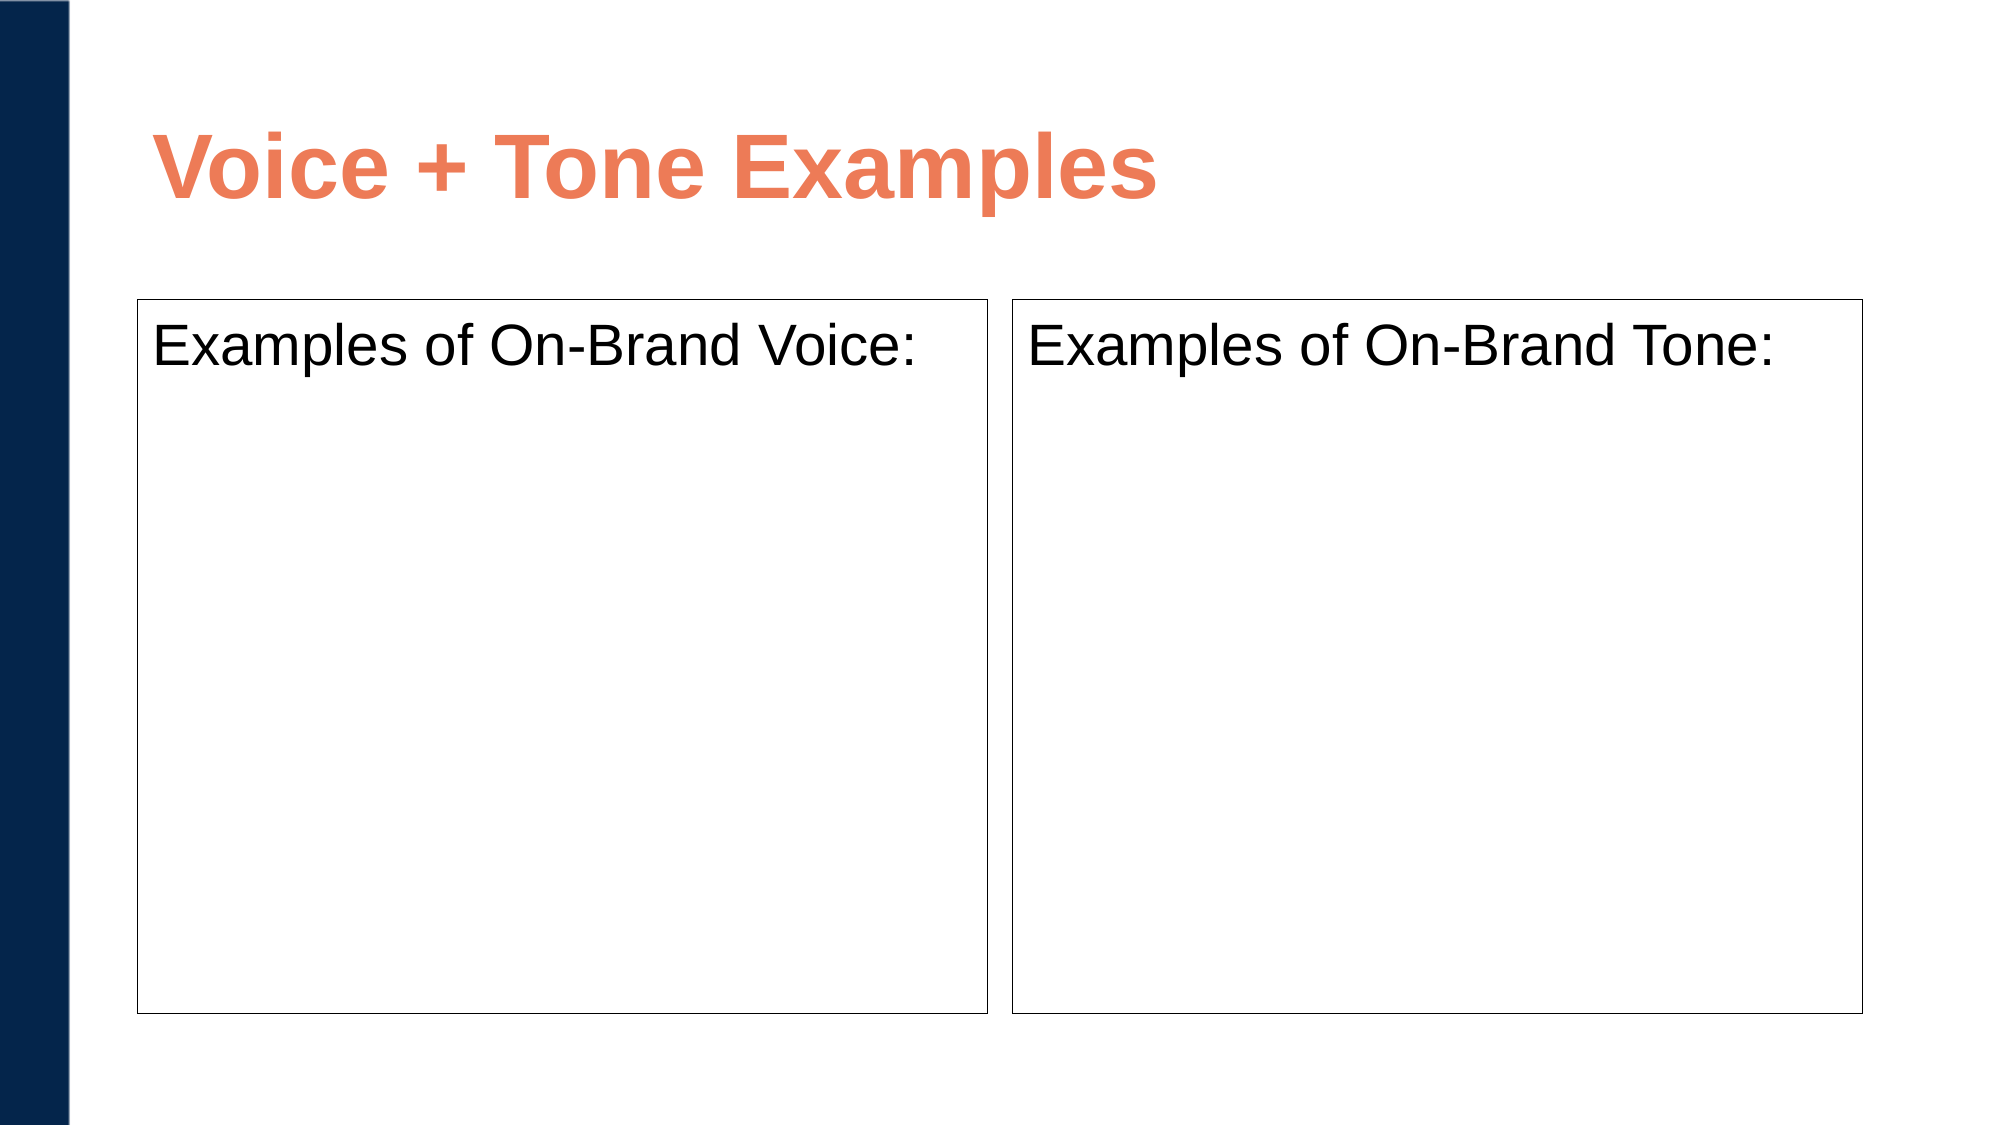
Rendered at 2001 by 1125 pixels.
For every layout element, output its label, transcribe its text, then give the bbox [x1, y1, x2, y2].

list Examples of On-Brand Tone: [1012, 299, 1863, 1014]
list Examples of On-Brand Voice: [137, 299, 988, 1014]
title Voice + Tone Examples [137, 59, 1863, 278]
picture [0, 0, 2001, 1125]
